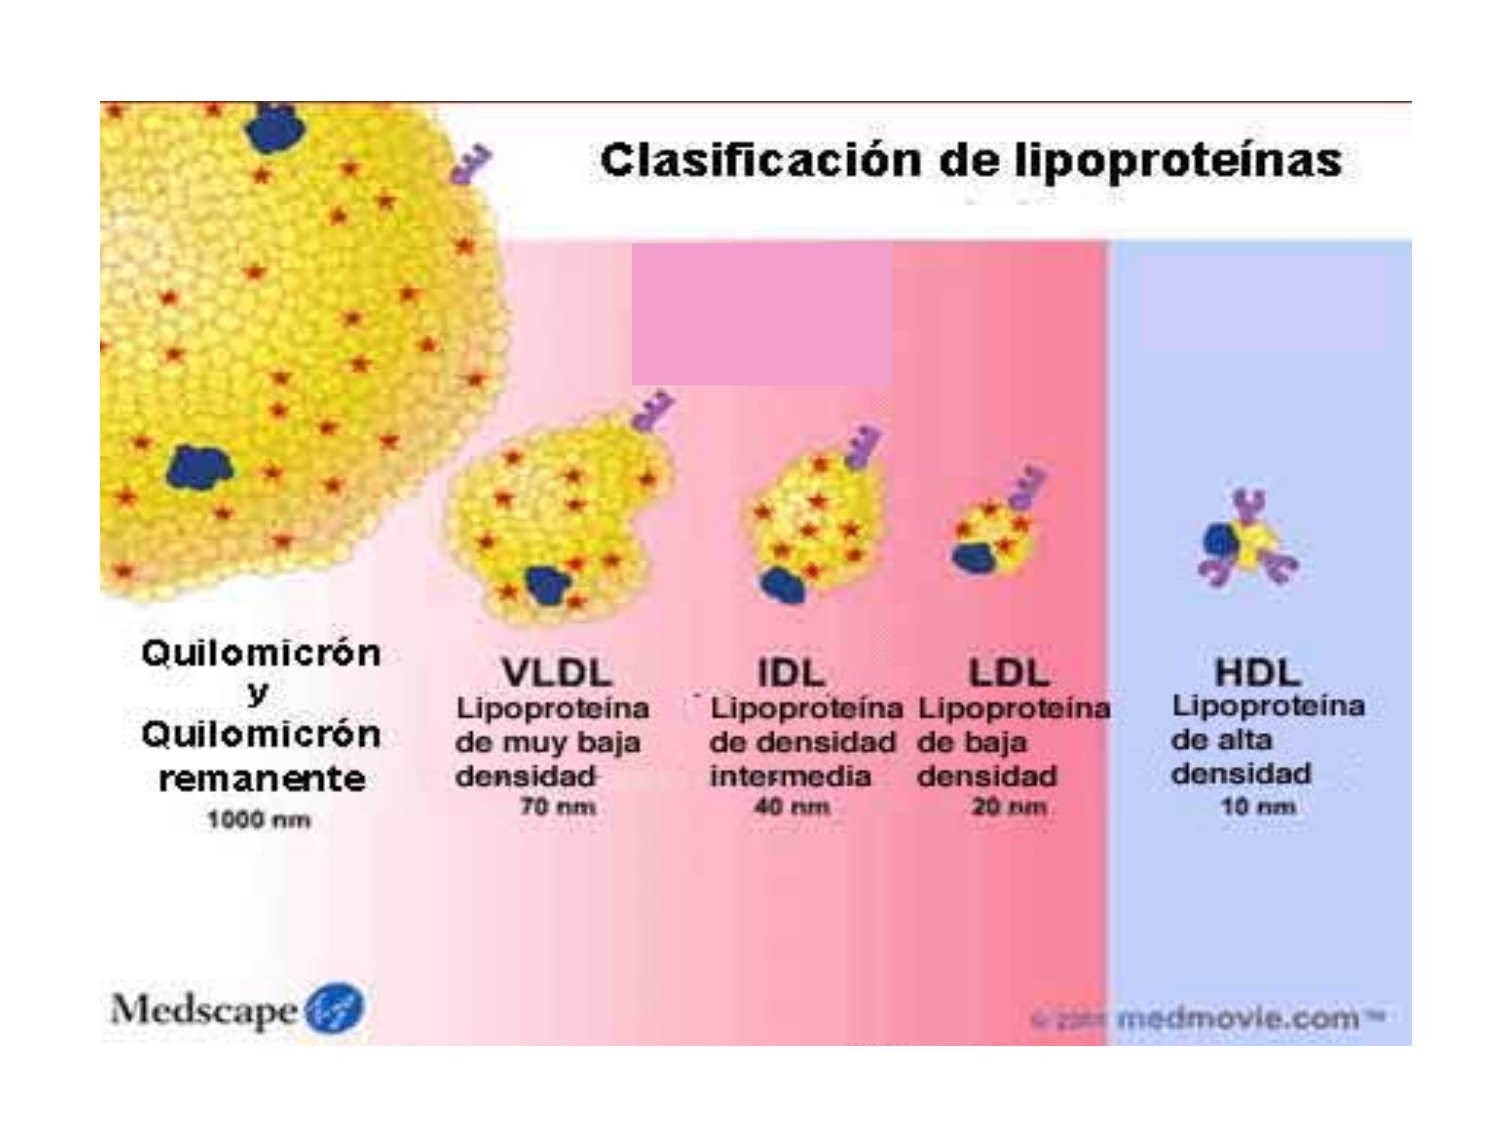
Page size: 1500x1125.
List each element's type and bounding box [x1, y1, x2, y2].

picture [100, 101, 1412, 1046]
